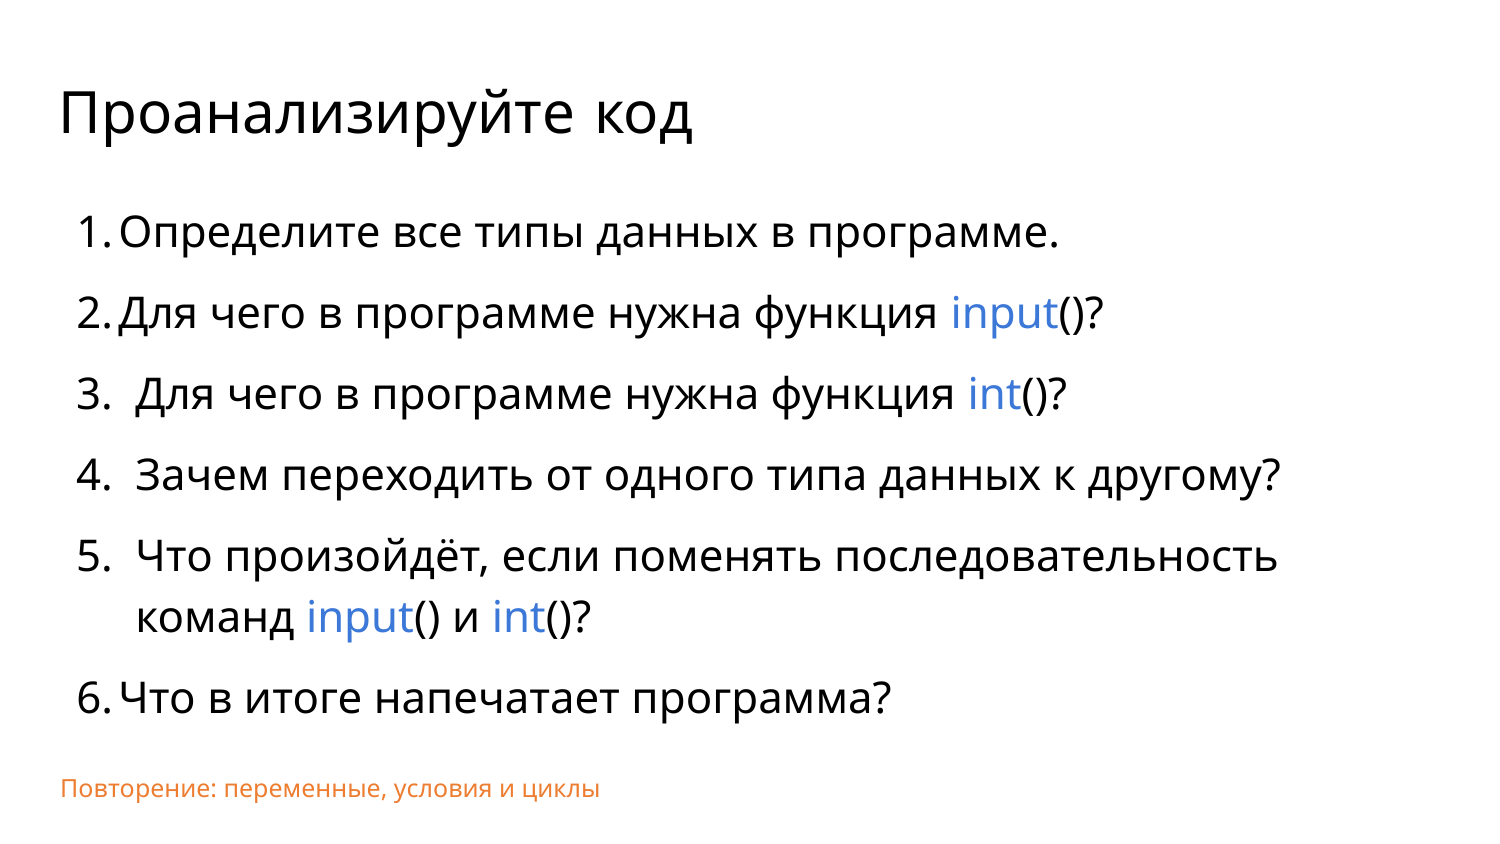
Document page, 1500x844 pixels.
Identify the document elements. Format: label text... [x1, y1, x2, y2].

subtitle Повторение: переменные, условия и циклы [60, 767, 1233, 813]
text_box Проанализируйте код [58, 58, 1441, 196]
text_box Определите все типы данных в программе. Для чего в программе нужна функция input()? Для чего в программе нужна функция int()? Зачем переходить от одного типа данных к другому? Что произойдёт, если поменять последовательность команд input() и int()? Что в итоге напечатает программа? [60, 195, 1375, 569]
